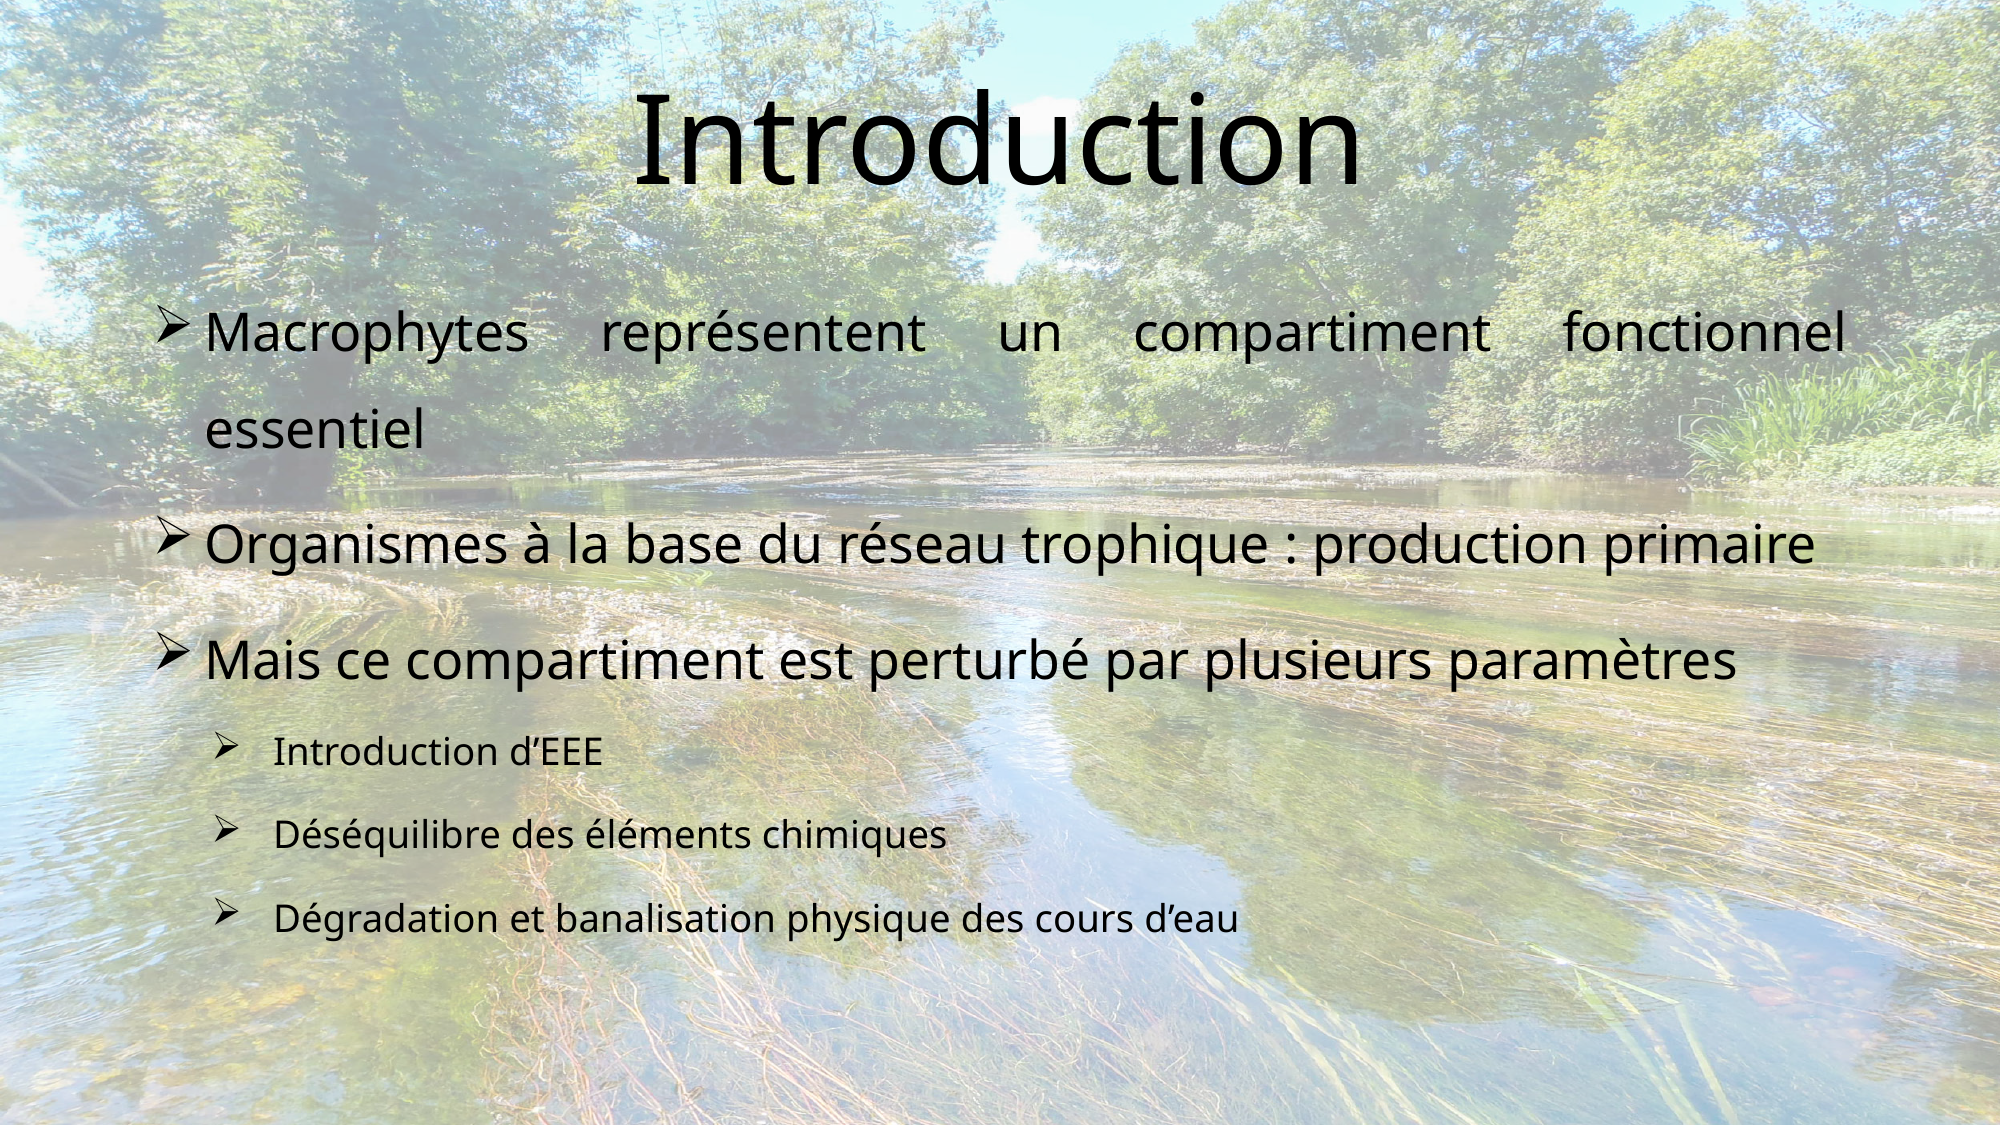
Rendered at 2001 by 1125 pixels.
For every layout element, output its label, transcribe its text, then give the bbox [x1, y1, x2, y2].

text_box Introduction [137, 1, 1863, 219]
text_box Macrophytes représentent un compartiment fonctionnel essentiel Organismes à la base du réseau trophique : production primaire Mais ce compartiment est perturbé par plusieurs paramètres Introduction d’EEE Déséquilibre des éléments chimiques Dégradation et banalisation physique des cours d’eau [137, 258, 1863, 1085]
